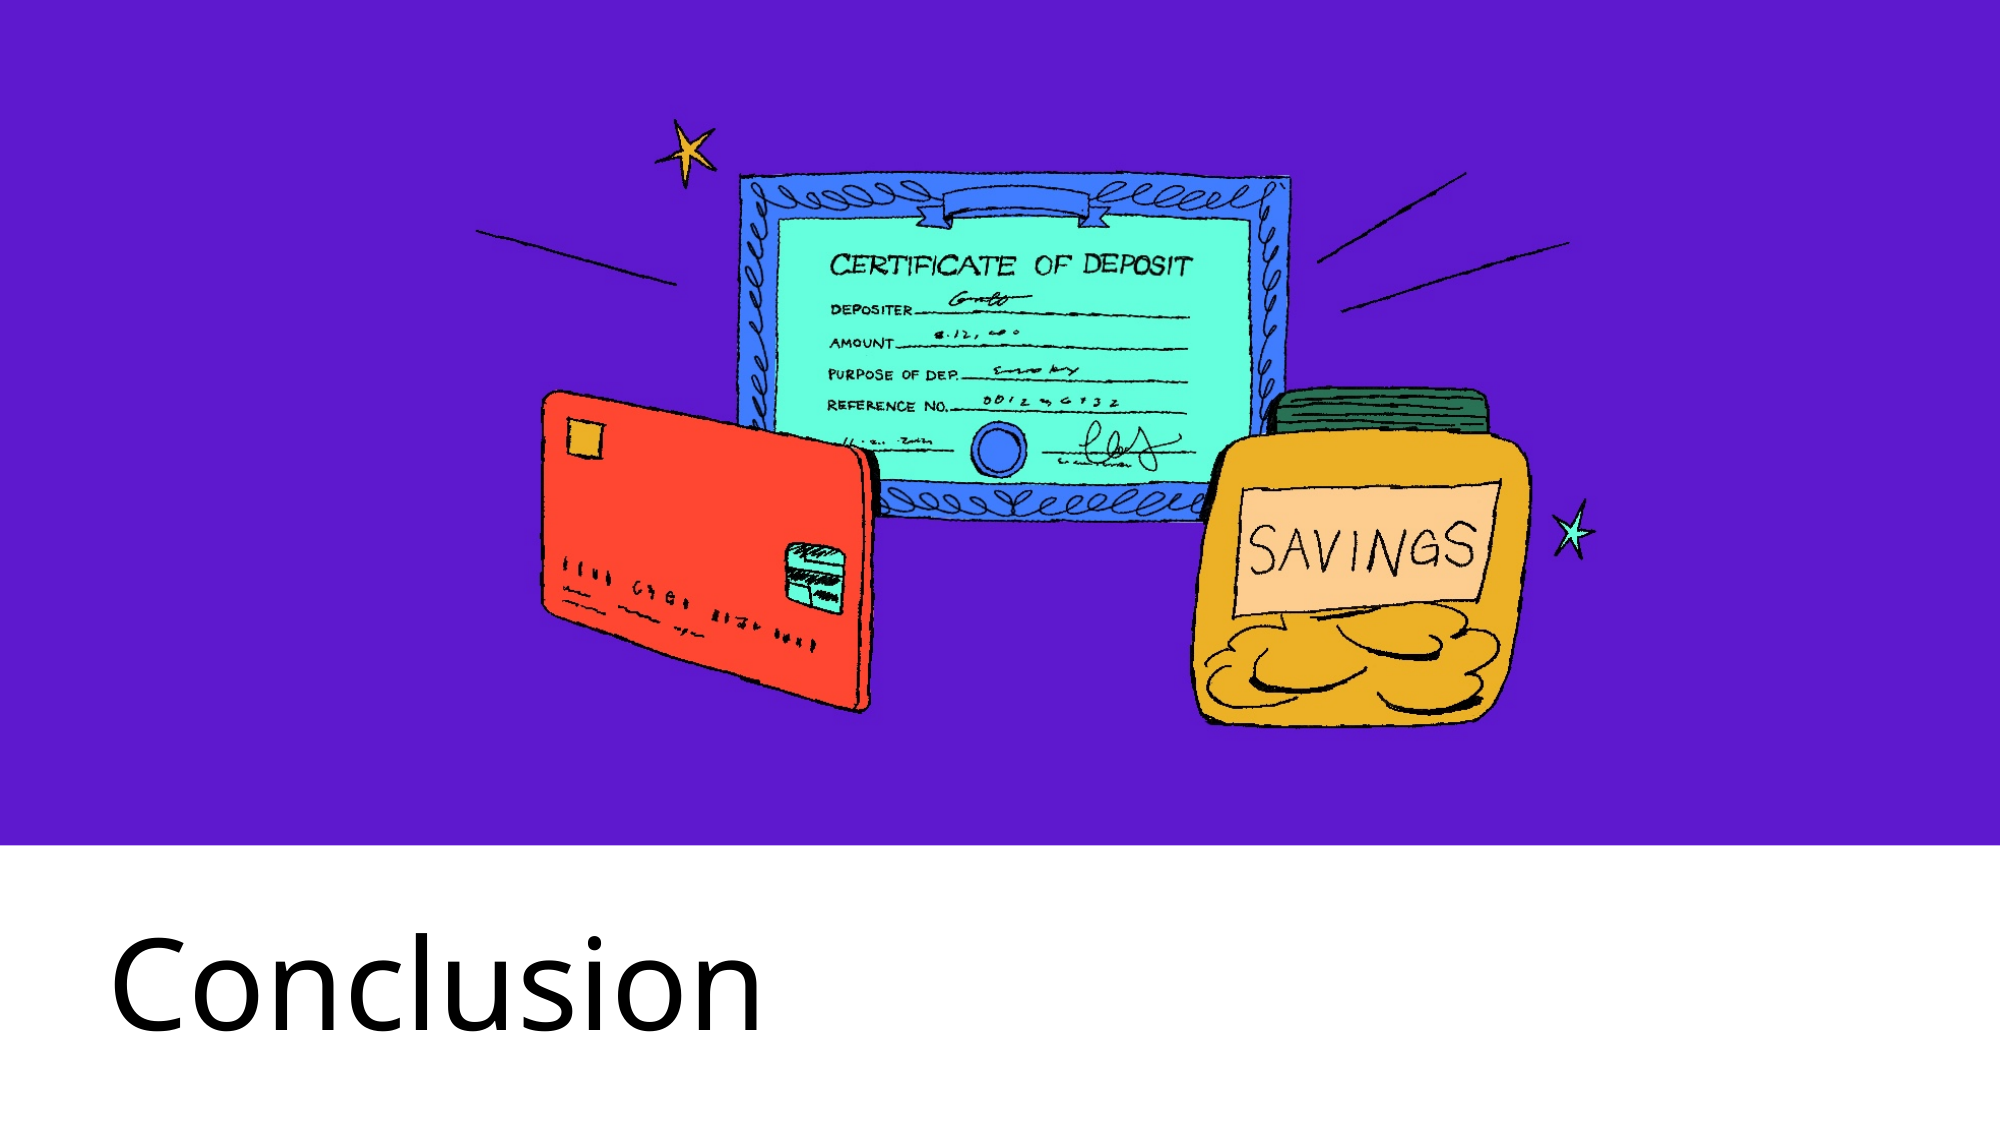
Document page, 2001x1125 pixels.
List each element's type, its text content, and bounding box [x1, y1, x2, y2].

text_box [0, 0, 2000, 846]
picture [362, 57, 1638, 775]
text_box Conclusion [100, 895, 1900, 1083]
